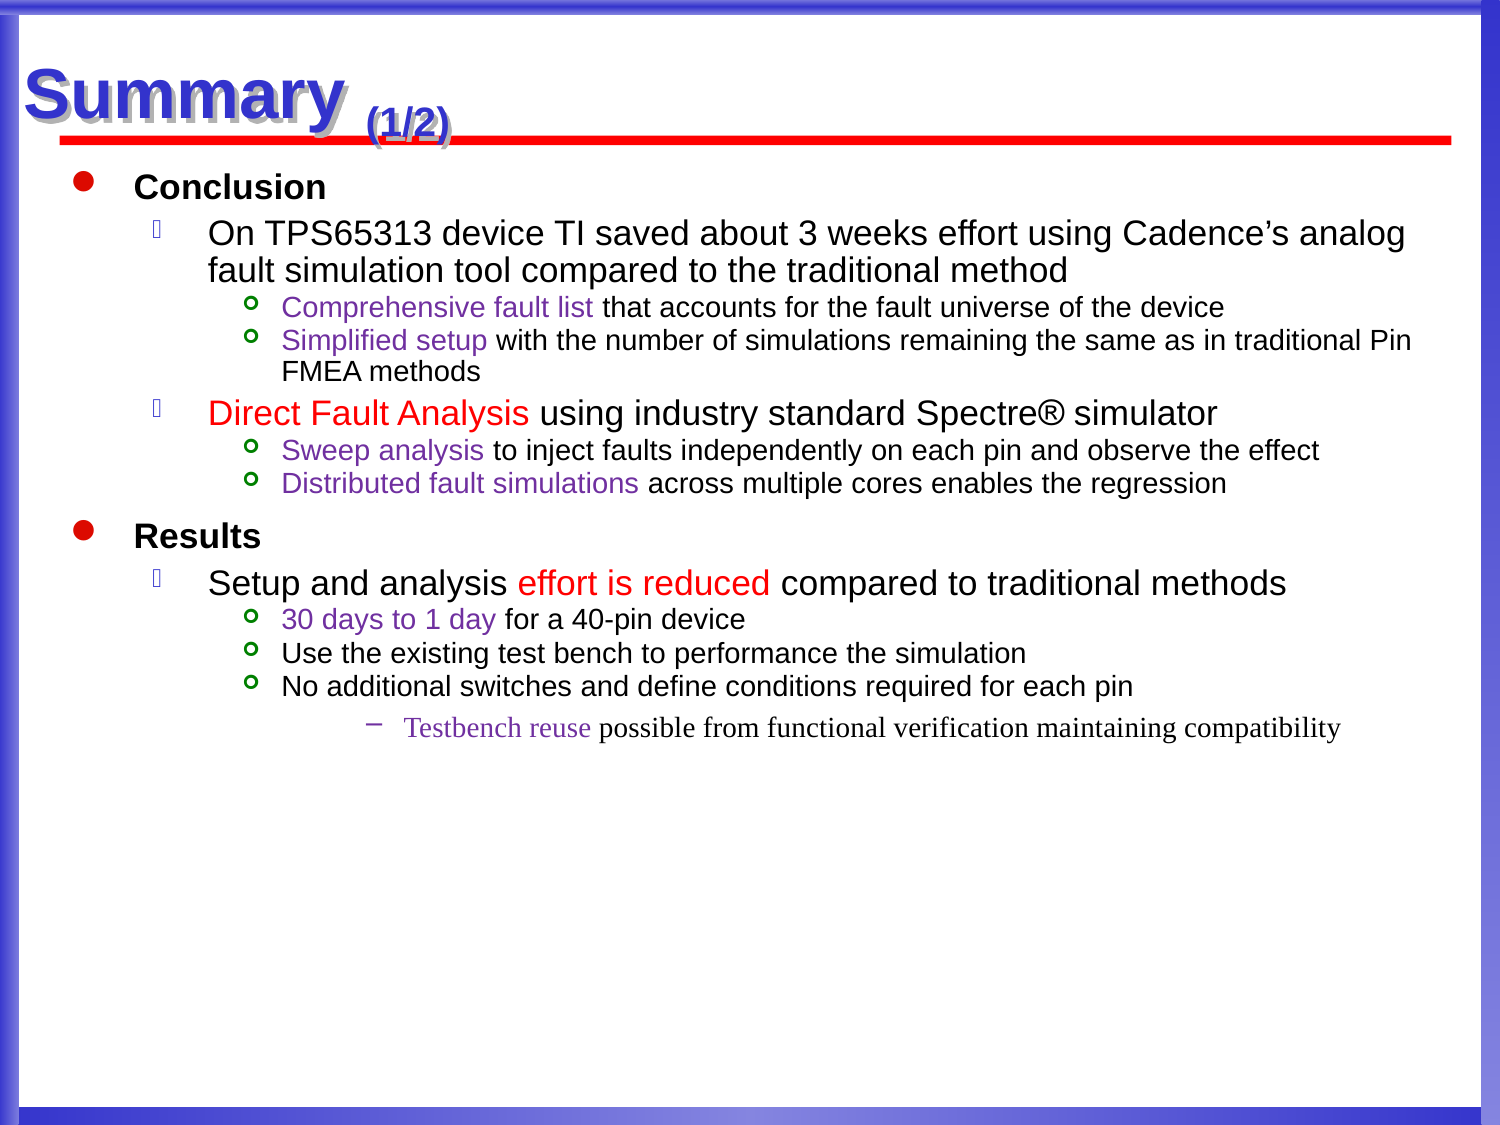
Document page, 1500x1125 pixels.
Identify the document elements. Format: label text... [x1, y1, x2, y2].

list Conclusion On TPS65313 device TI saved about 3 weeks effort using Cadence’s analog fault simulation tool compared to the traditional method Comprehensive fault list that accounts for the fault universe of the device Simplified setup with the number of simulations remaining the same as in traditional Pin FMEA methods Direct Fault Analysis using industry standard Spectre simulator Sweep analysis to inject faults independently on each pin and observe the effect Distributed fault simulations across multiple cores enables the regression Results Setup and analysis effort is reduced compared to traditional methods 30 days to 1 day for a 40-pin device Use the existing test bench to performance the simulation No additional switches and define conditions required for each pin Testbench reuse possible from functional verification maintaining compatibility [55, 160, 1445, 1067]
title Summary (1/2) [23, 26, 1411, 161]
